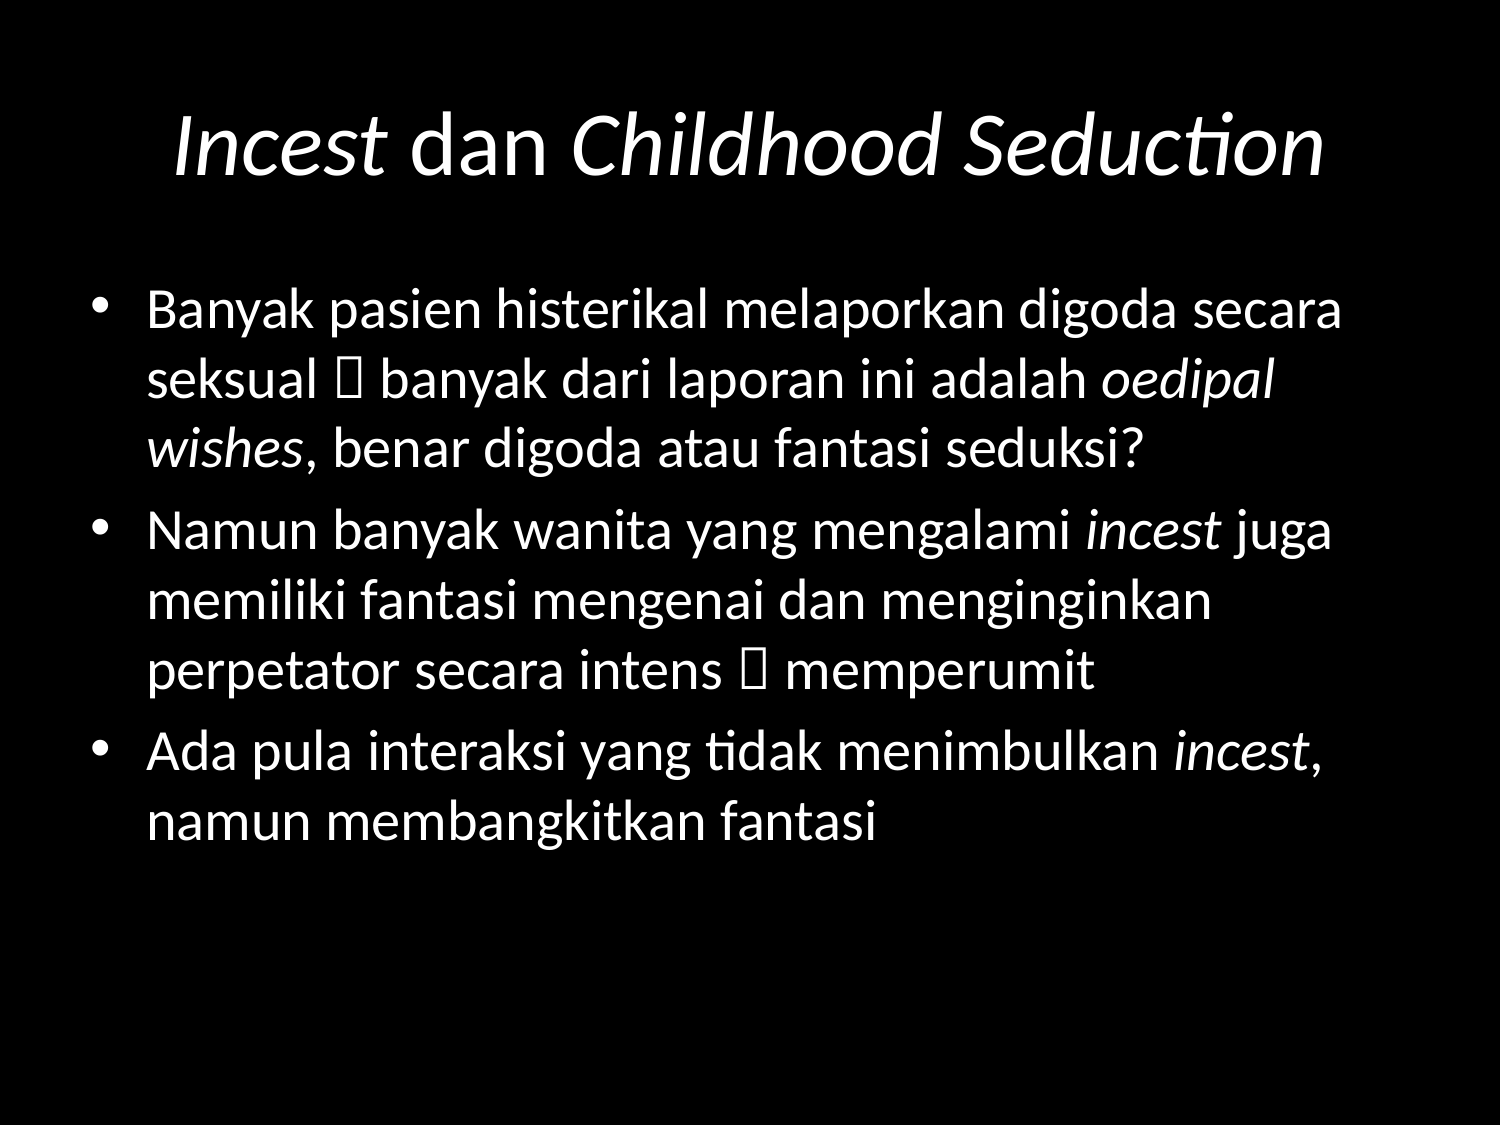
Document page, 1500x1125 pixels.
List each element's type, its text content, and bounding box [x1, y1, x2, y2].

title Incest dan Childhood Seduction [75, 45, 1425, 233]
list Banyak pasien histerikal melaporkan digoda secara seksual  banyak dari laporan ini adalah oedipal wishes, benar digoda atau fantasi seduksi? Namun banyak wanita yang mengalami incest juga memiliki fantasi mengenai dan menginginkan perpetator secara intens  memperumit Ada pula interaksi yang tidak menimbulkan incest, namun membangkitkan fantasi [75, 262, 1425, 1005]
